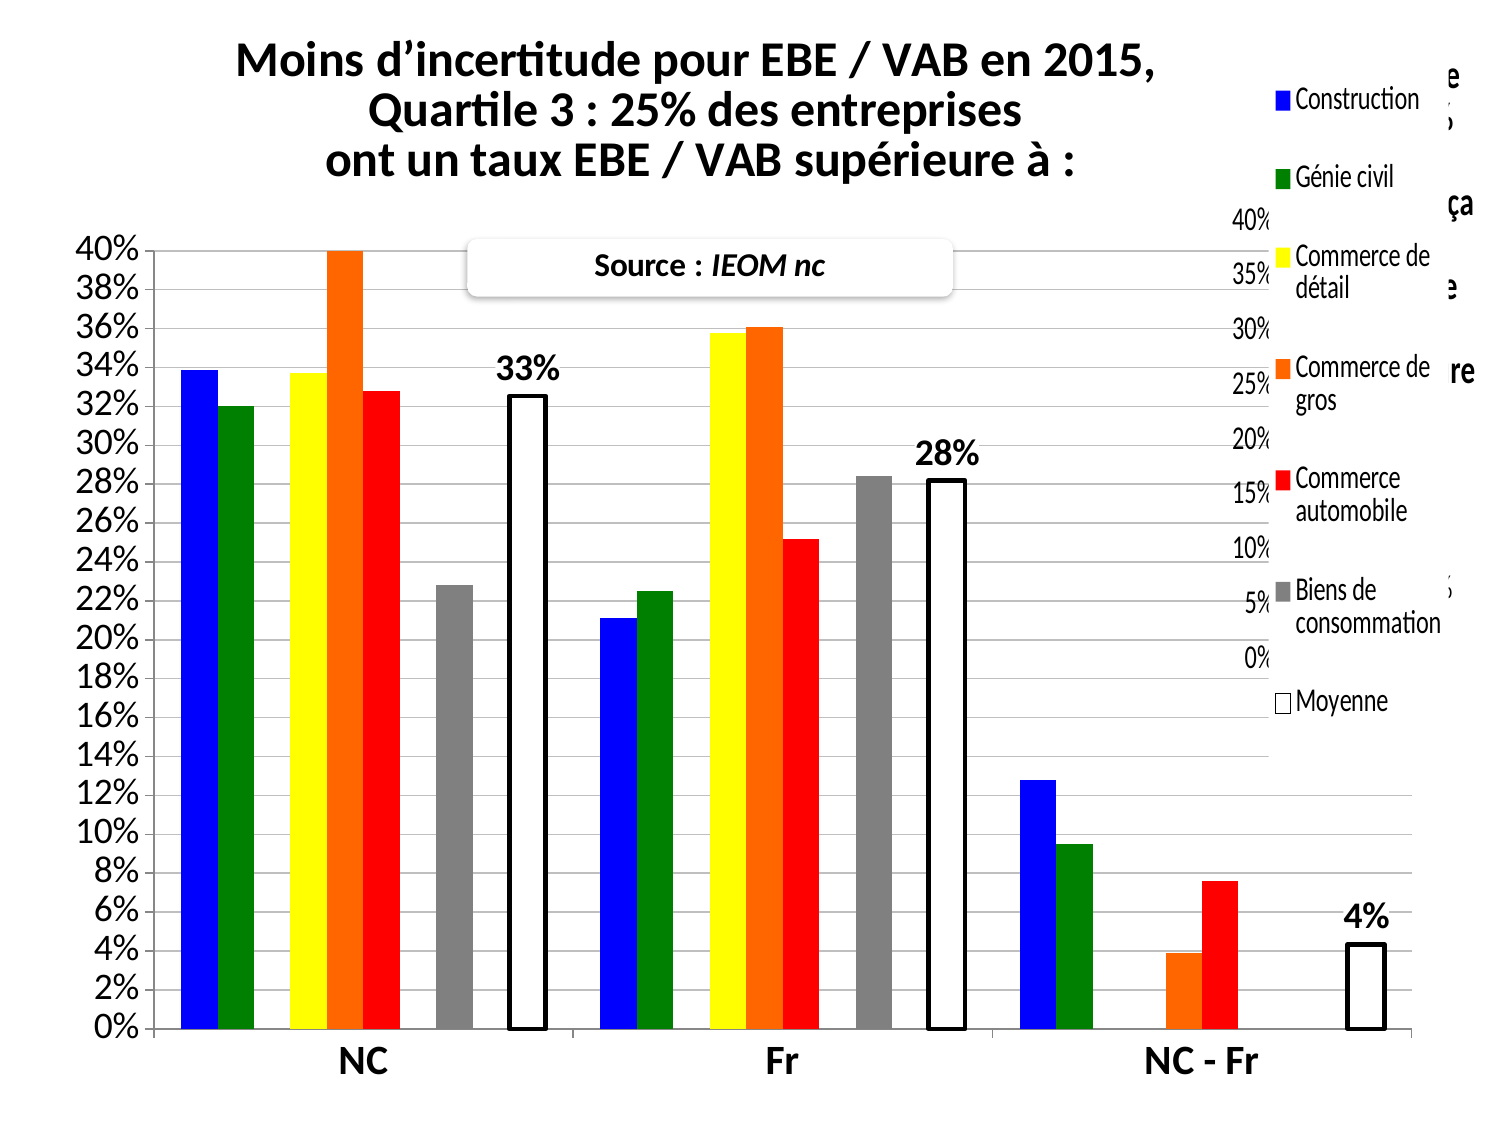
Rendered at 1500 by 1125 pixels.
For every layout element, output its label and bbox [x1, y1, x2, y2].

chart [18, 21, 1482, 1110]
